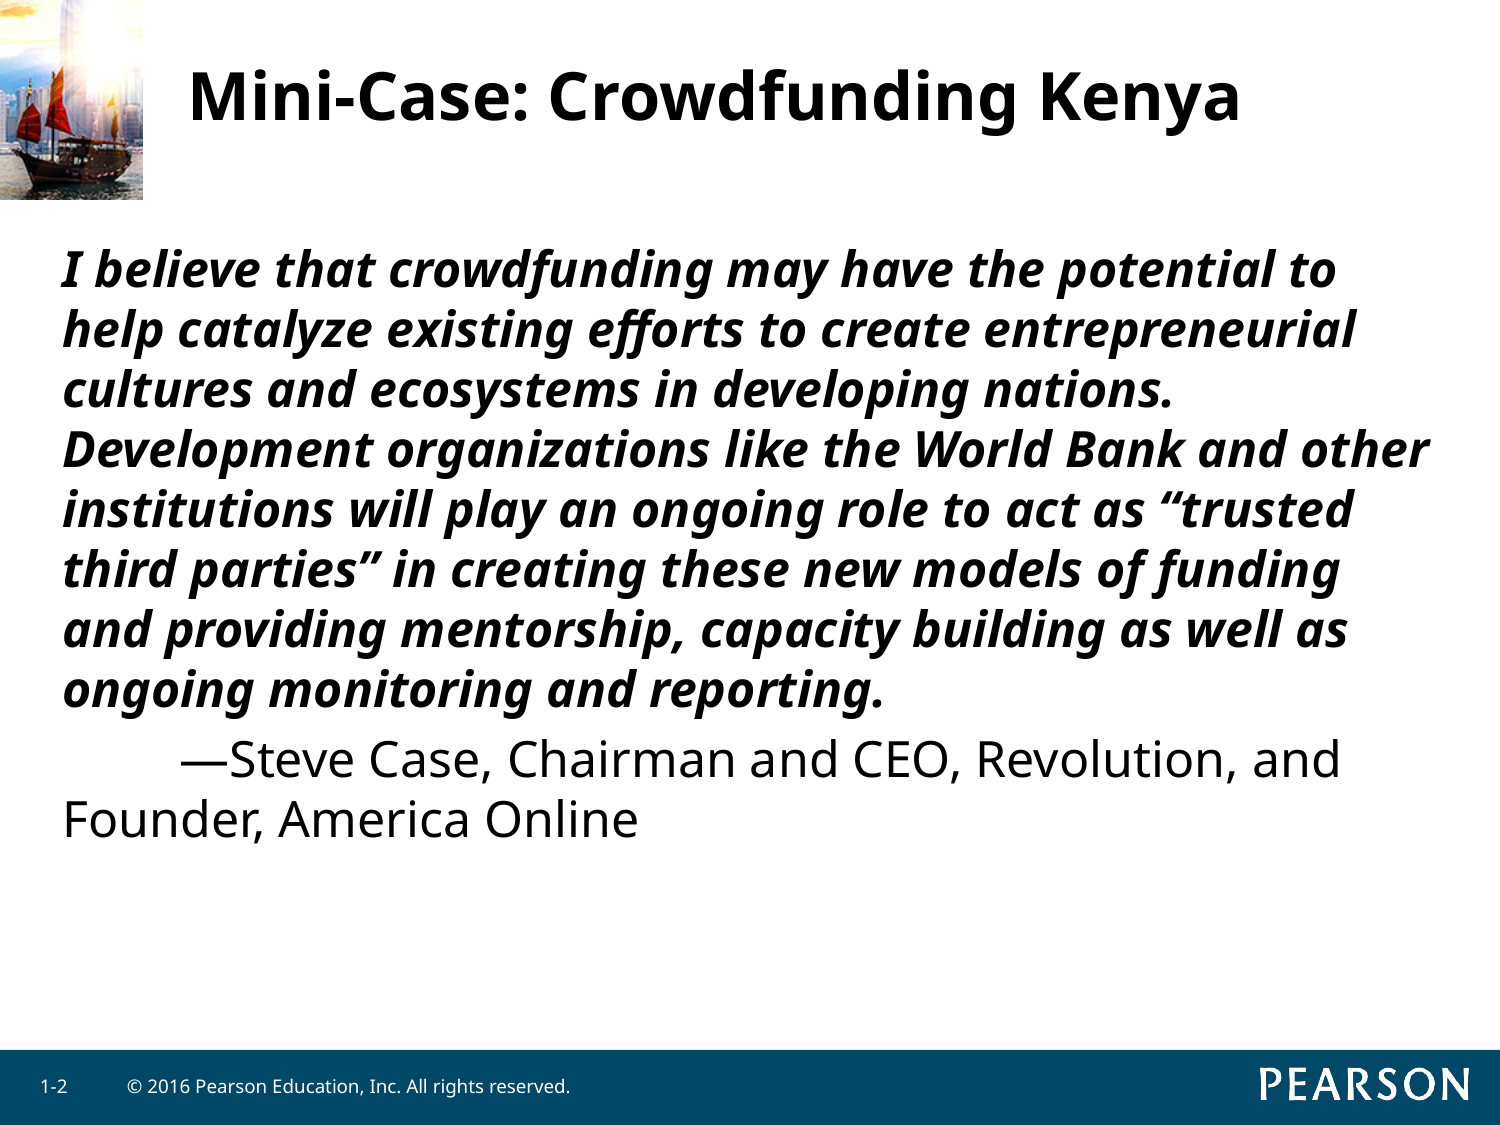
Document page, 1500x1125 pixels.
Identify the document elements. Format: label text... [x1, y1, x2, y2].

list I believe that crowdfunding may have the potential to help catalyze existing efforts to create entrepreneurial cultures and ecosystems in developing nations. Development organizations like the World Bank and other institutions will play an ongoing role to act as “trusted third parties” in creating these new models of funding and providing mentorship, capacity building as well as ongoing monitoring and reporting. —Steve Case, Chairman and CEO, Revolution, and Founder, America Online [62, 237, 1438, 1000]
picture [0, 0, 143, 200]
title Mini-Case: Crowdfunding Kenya [187, 0, 1450, 188]
